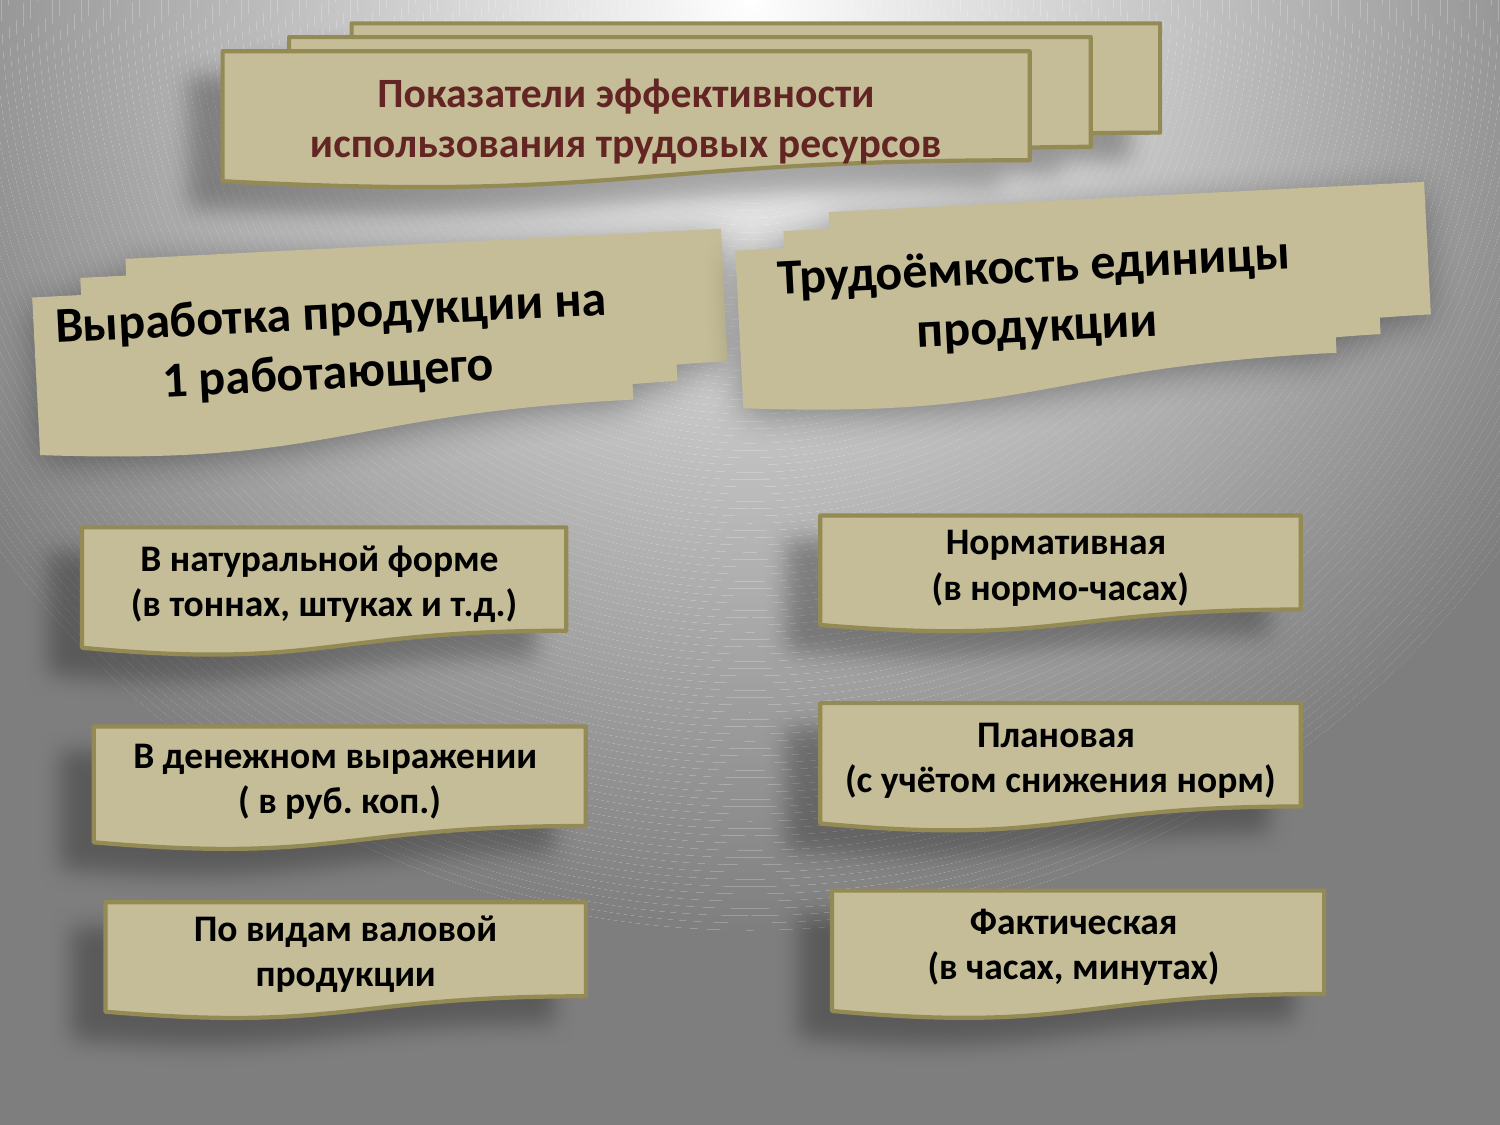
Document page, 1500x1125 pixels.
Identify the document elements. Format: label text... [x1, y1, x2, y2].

text_box Выработка продукции на 1 работающего [30, 226, 725, 459]
text_box Фактическая (в часах, минутах) [829, 888, 1327, 1020]
text_box Плановая (с учётом снижения норм) [818, 701, 1303, 833]
text_box Показатели эффективности использования трудовых ресурсов [220, 21, 1163, 190]
text_box Нормативная (в нормо-часах) [818, 513, 1303, 634]
text_box По видам валовой продукции [103, 900, 588, 1021]
text_box В денежном выражении ( в руб. коп.) [91, 724, 588, 852]
text_box В натуральной форме (в тоннах, штуках и т.д.) [79, 525, 569, 657]
text_box Трудоёмкость единицы продукции [733, 179, 1433, 412]
table_cell 205 [721, 267, 730, 364]
